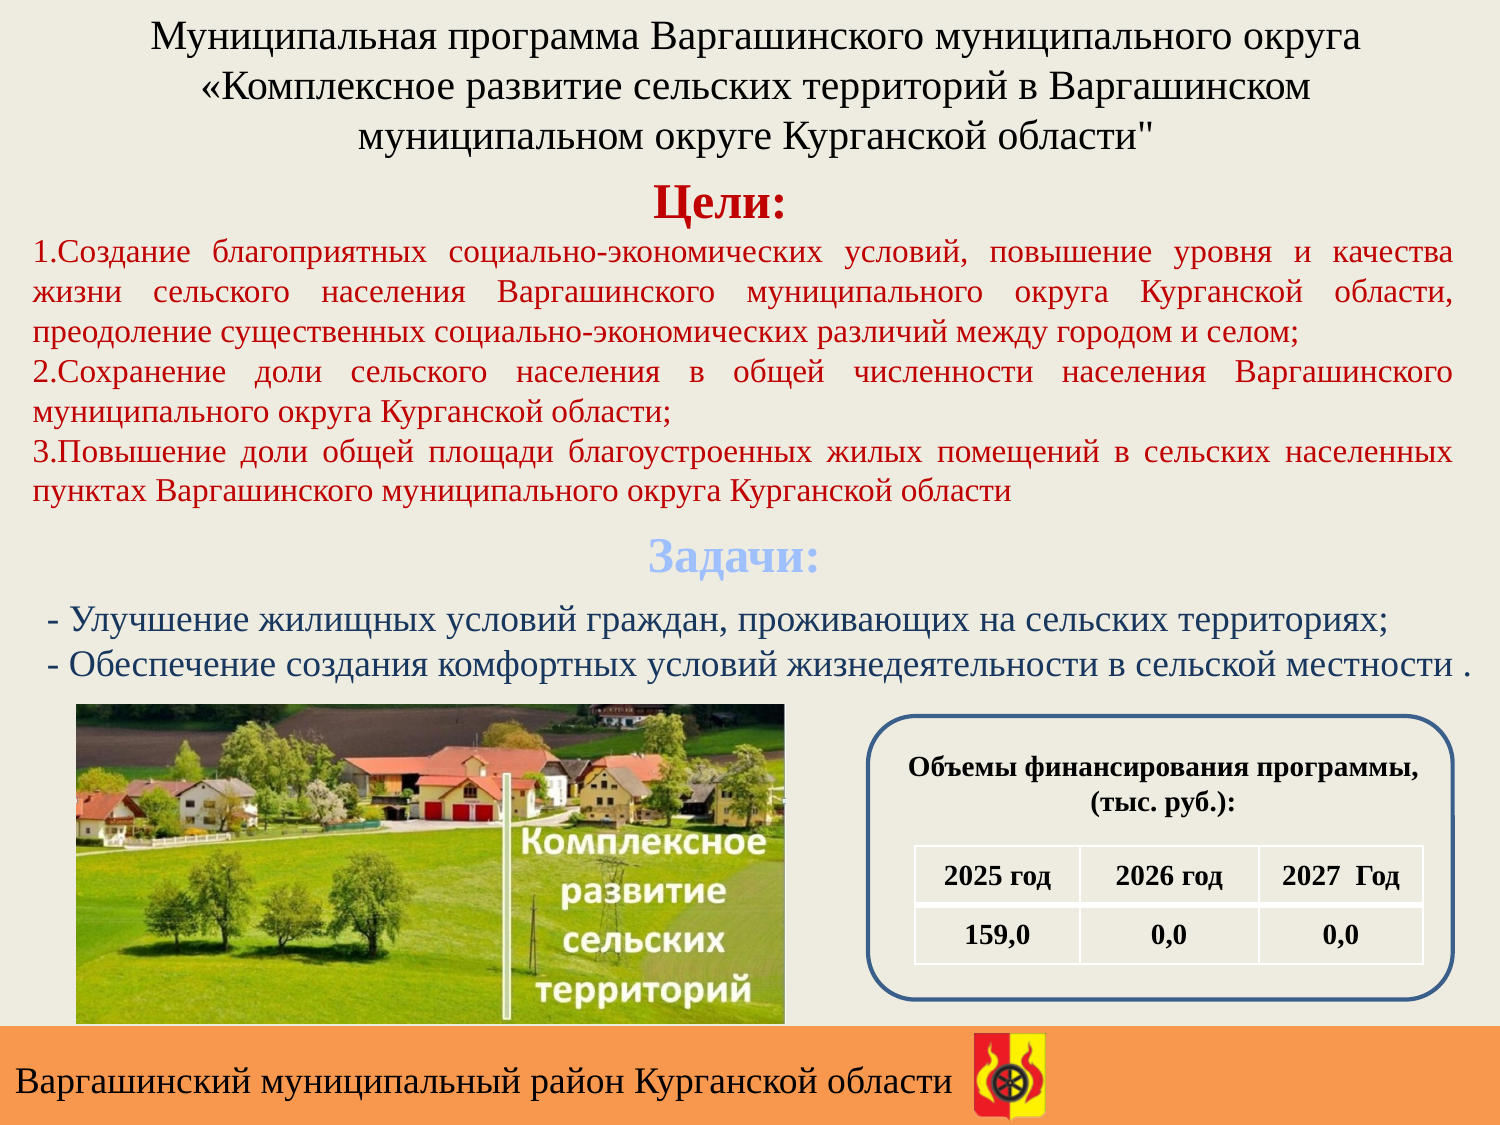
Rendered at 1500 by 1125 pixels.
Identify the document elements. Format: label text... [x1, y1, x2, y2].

text_box Варгашинский муниципальный район Курганской области [0, 1026, 1500, 1125]
picture [76, 703, 786, 1024]
table_cell 159,0 [916, 908, 1079, 963]
text_box 1.Создание благоприятных социально-экономических условий, повышение уровня и качества жизни сельского населения Варгашинского муниципального округа Курганской области, преодоление существенных социально-экономических различий между городом и селом; 2.Сохранение доли сельского населения в общей численности населения Варгашинского муниципального округа Курганской области; 3.Повышение доли общей площади благоустроенных жилых помещений в сельских населенных пунктах Варгашинского муниципального округа Курганской области [17, 221, 1471, 516]
text_box Объемы финансирования программы, (тыс. руб.): [891, 739, 1436, 825]
picture [974, 1033, 1046, 1125]
text_box - Улучшение жилищных условий граждан, проживающих на сельских территориях; - Обеспечение создания комфортных условий жизнедеятельности в сельской местности . [31, 586, 1490, 692]
text_box Задачи: [631, 515, 838, 586]
table_header 2025 год [916, 847, 1079, 902]
text_box Цели: [41, 160, 1400, 221]
table_header 2026 год [1081, 847, 1258, 902]
table_cell 0,0 [1260, 908, 1422, 963]
text_box Муниципальная программа Варгашинского муниципального округа «Комплексное развитие сельских территорий в Варгашинском муниципальном округе Курганской области" [41, 0, 1471, 165]
text_box [865, 713, 1455, 1002]
table_cell 0,0 [1081, 908, 1258, 963]
table_header 2027 Год [1260, 847, 1422, 902]
